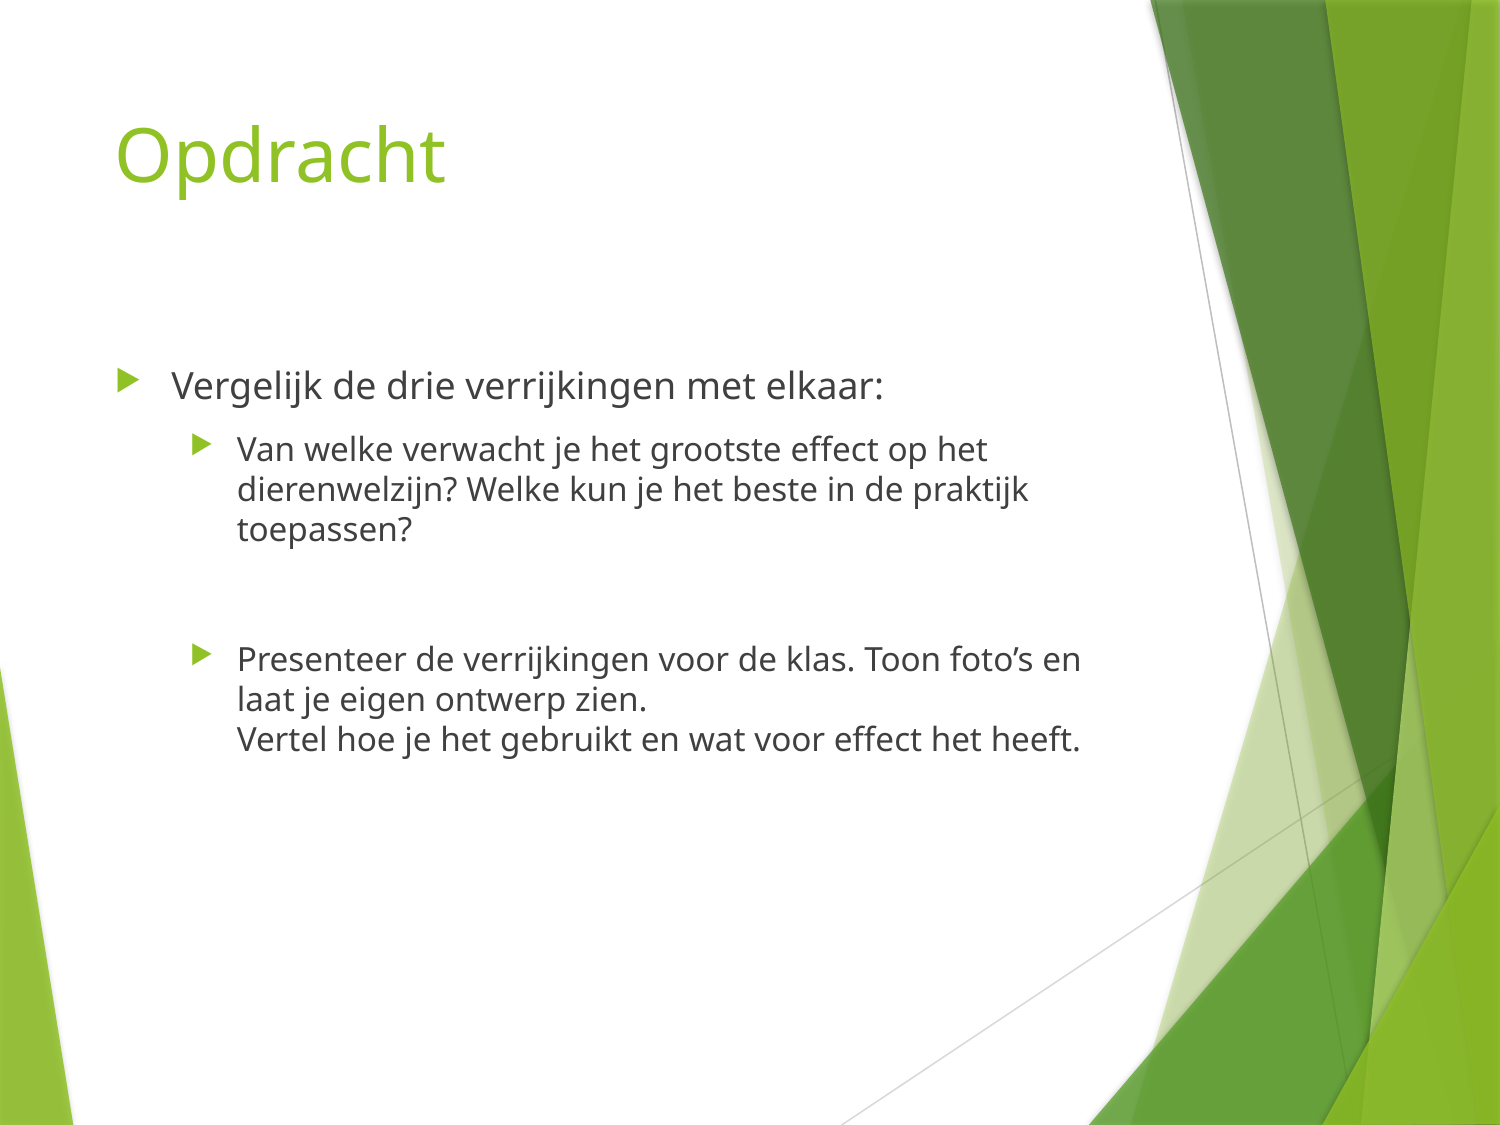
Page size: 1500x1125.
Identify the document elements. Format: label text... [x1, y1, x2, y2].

title Opdracht [99, 99, 1142, 317]
list Vergelijk de drie verrijkingen met elkaar: Van welke verwacht je het grootste effect op het dierenwelzijn? Welke kun je het beste in de praktijk toepassen? Presenteer de verrijkingen voor de klas. Toon foto’s en laat je eigen ontwerp zien. Vertel hoe je het gebruikt en wat voor effect het heeft. [99, 354, 1142, 992]
